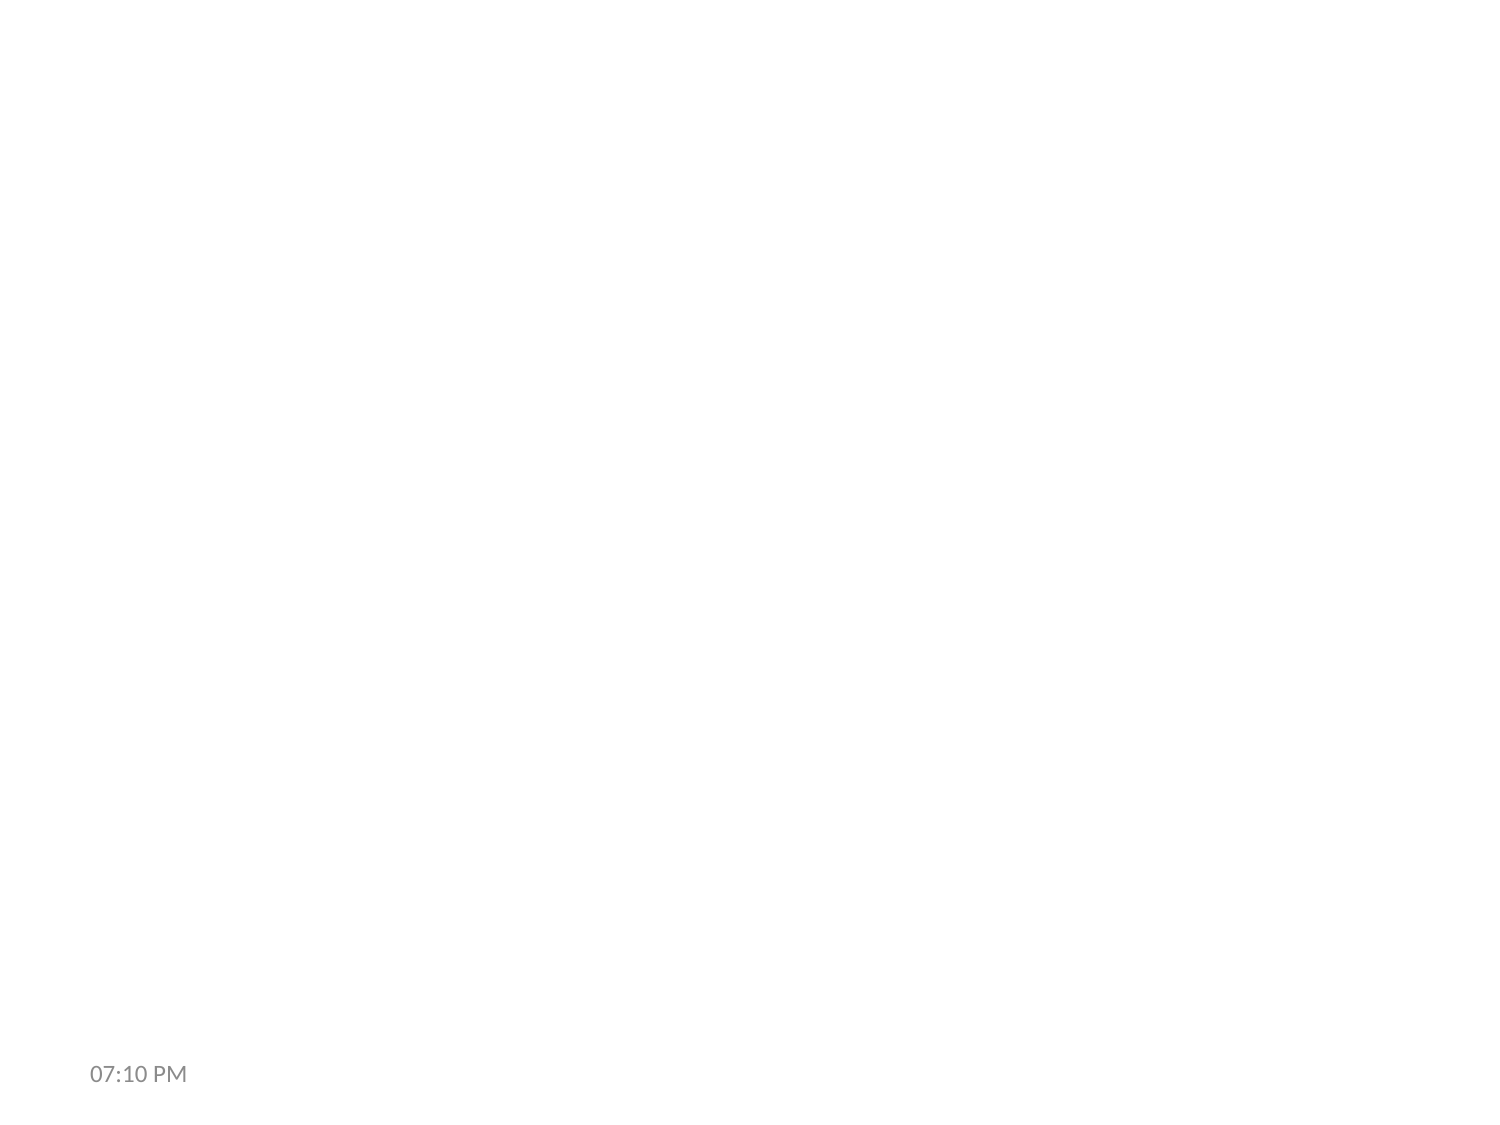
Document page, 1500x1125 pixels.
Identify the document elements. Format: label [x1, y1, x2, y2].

slide_number [75, 1042, 425, 1103]
